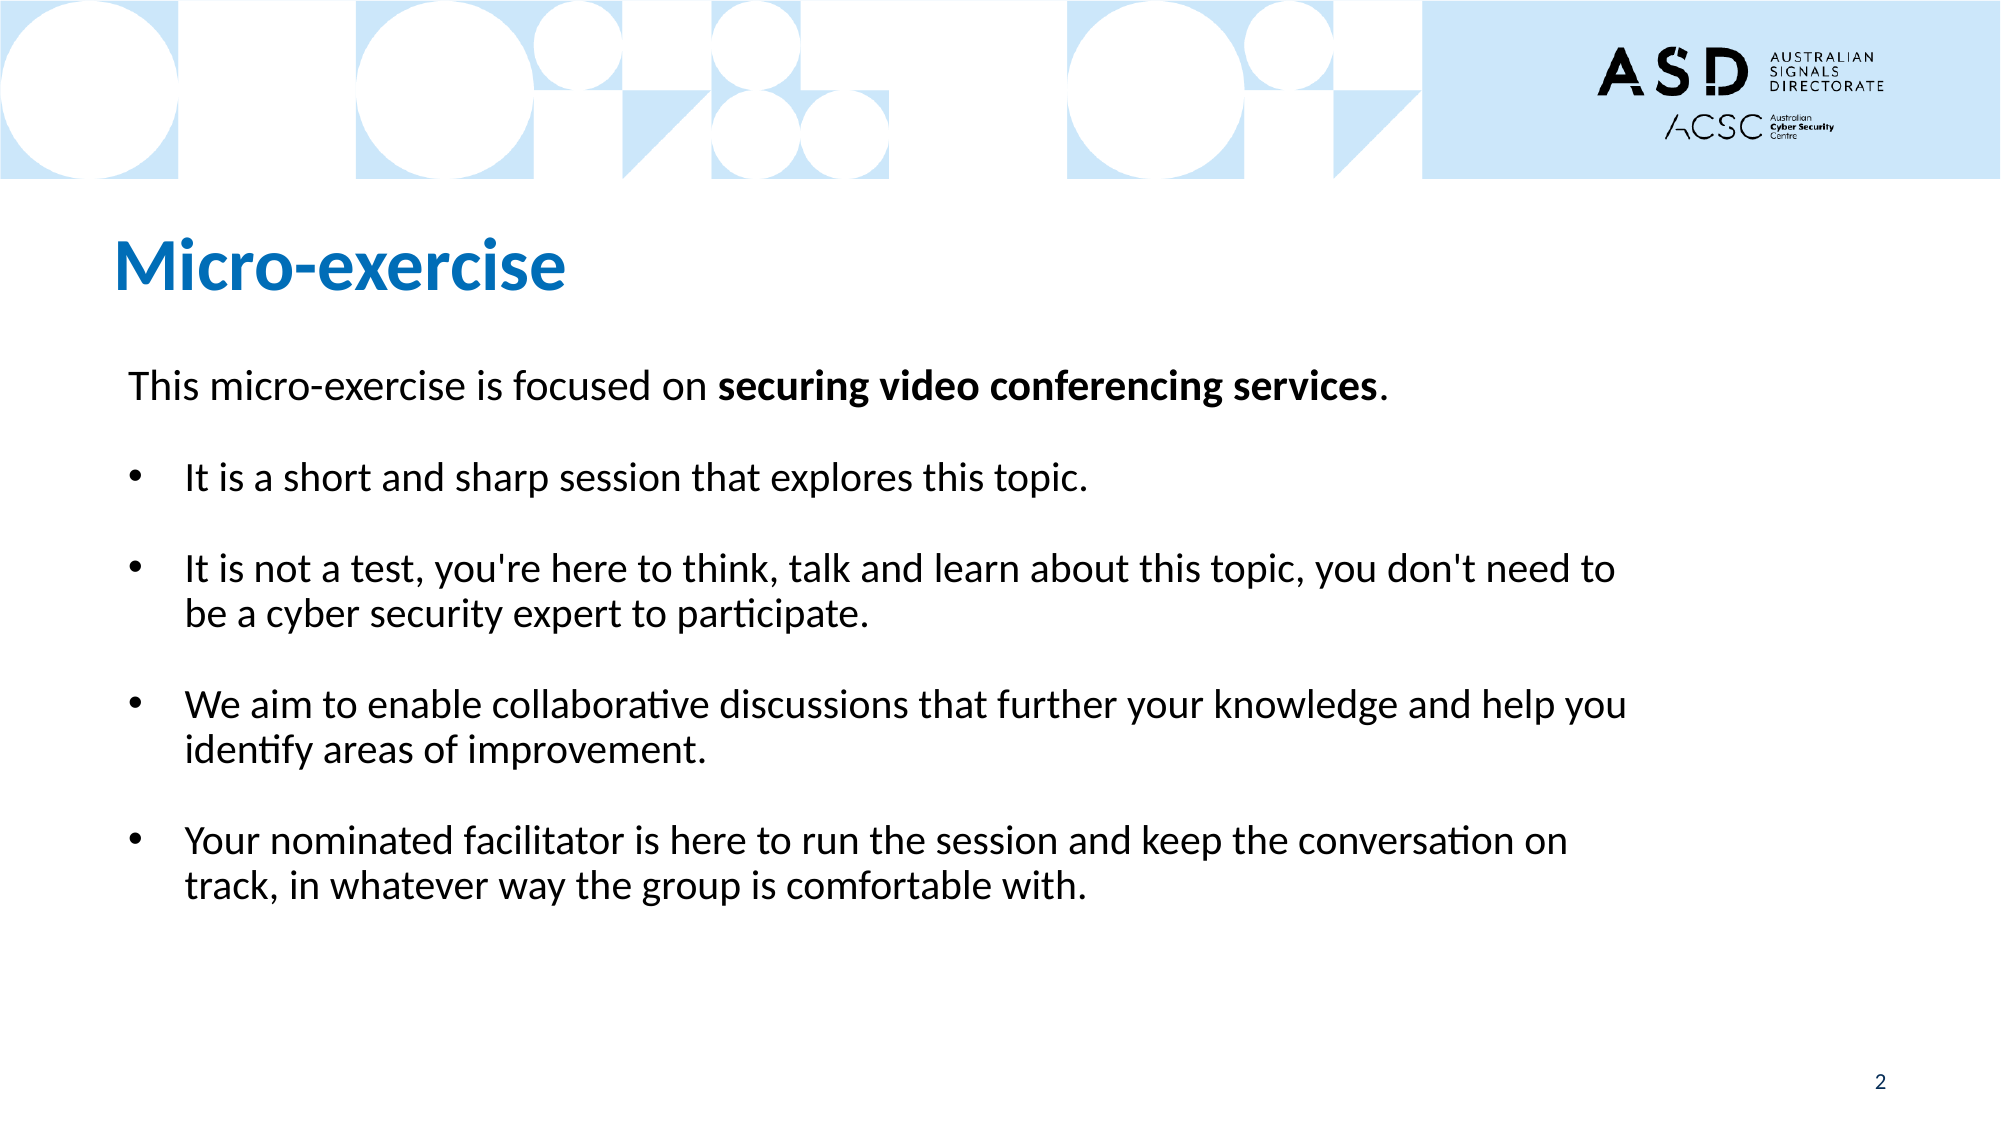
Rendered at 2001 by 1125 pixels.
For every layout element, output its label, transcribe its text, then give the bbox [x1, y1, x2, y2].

text_box Micro-exercise [98, 124, 1373, 408]
picture [0, 0, 2001, 179]
slide_number 2 [1799, 1050, 1902, 1111]
text_box This micro-exercise is focused on securing video conferencing services. It is a short and sharp session that explores this topic. It is not a test, you're here to think, talk and learn about this topic, you don't need to be a cyber security expert to participate. We aim to enable collaborative discussions that further your knowledge and help you identify areas of improvement. Your nominated facilitator is here to run the session and keep the conversation on track, in whatever way the group is comfortable with. [113, 354, 1662, 1010]
